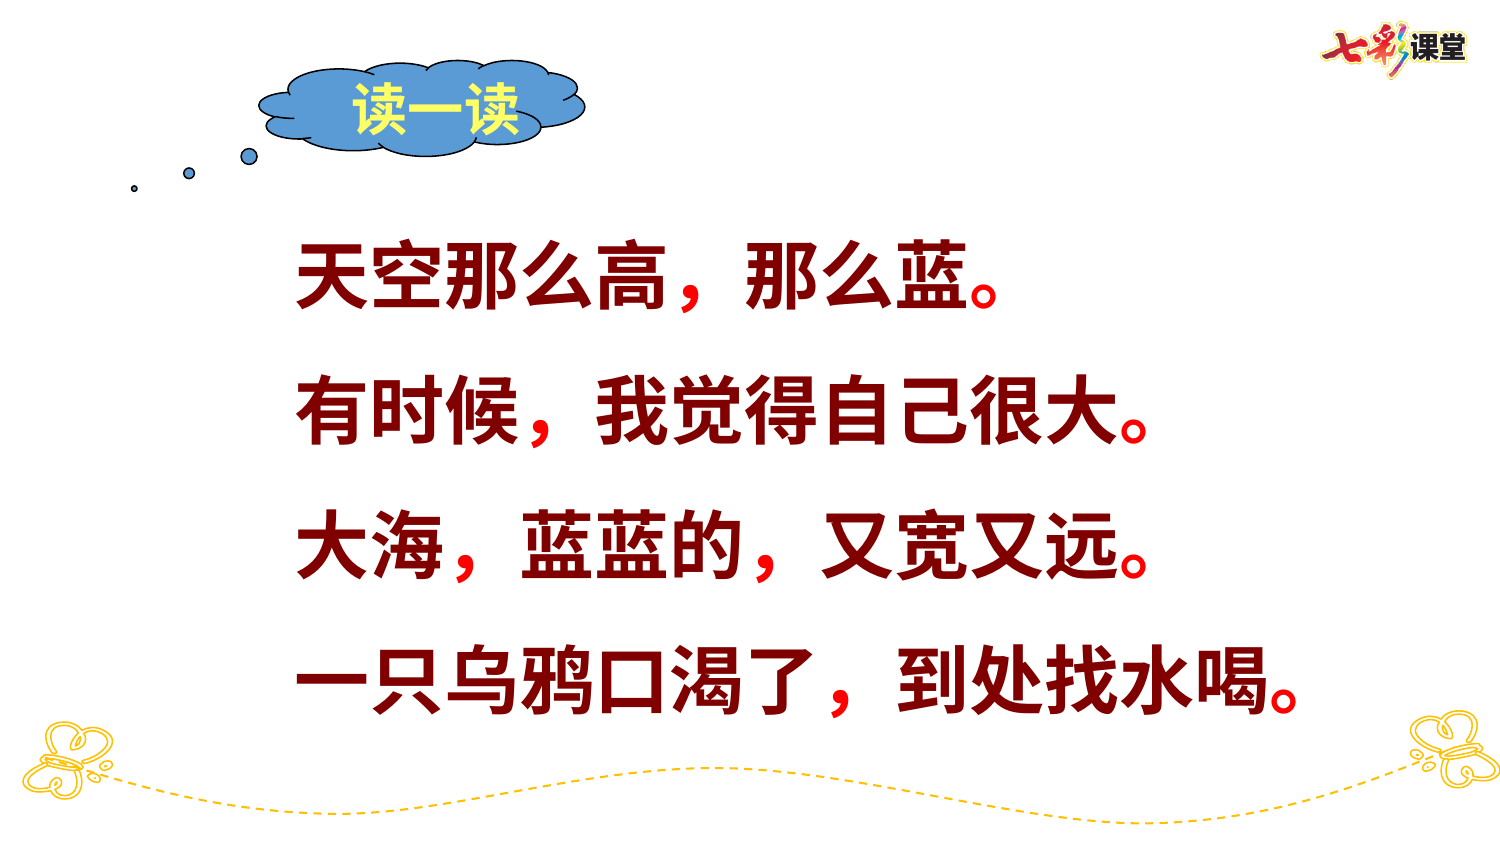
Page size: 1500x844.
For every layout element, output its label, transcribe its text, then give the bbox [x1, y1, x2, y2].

text_box 天空那么高，那么蓝。 有时候，我觉得自己很大。 大海，蓝蓝的，又宽又远。 一只乌鸦口渴了，到处找水喝。 [283, 177, 1311, 730]
text_box [258, 68, 381, 151]
picture [1318, 20, 1469, 80]
text_box [183, 167, 195, 179]
text_box 读一读 [340, 68, 532, 148]
text_box [371, 60, 585, 138]
text_box [241, 148, 258, 165]
text_box [131, 185, 137, 192]
text_box [384, 148, 467, 157]
